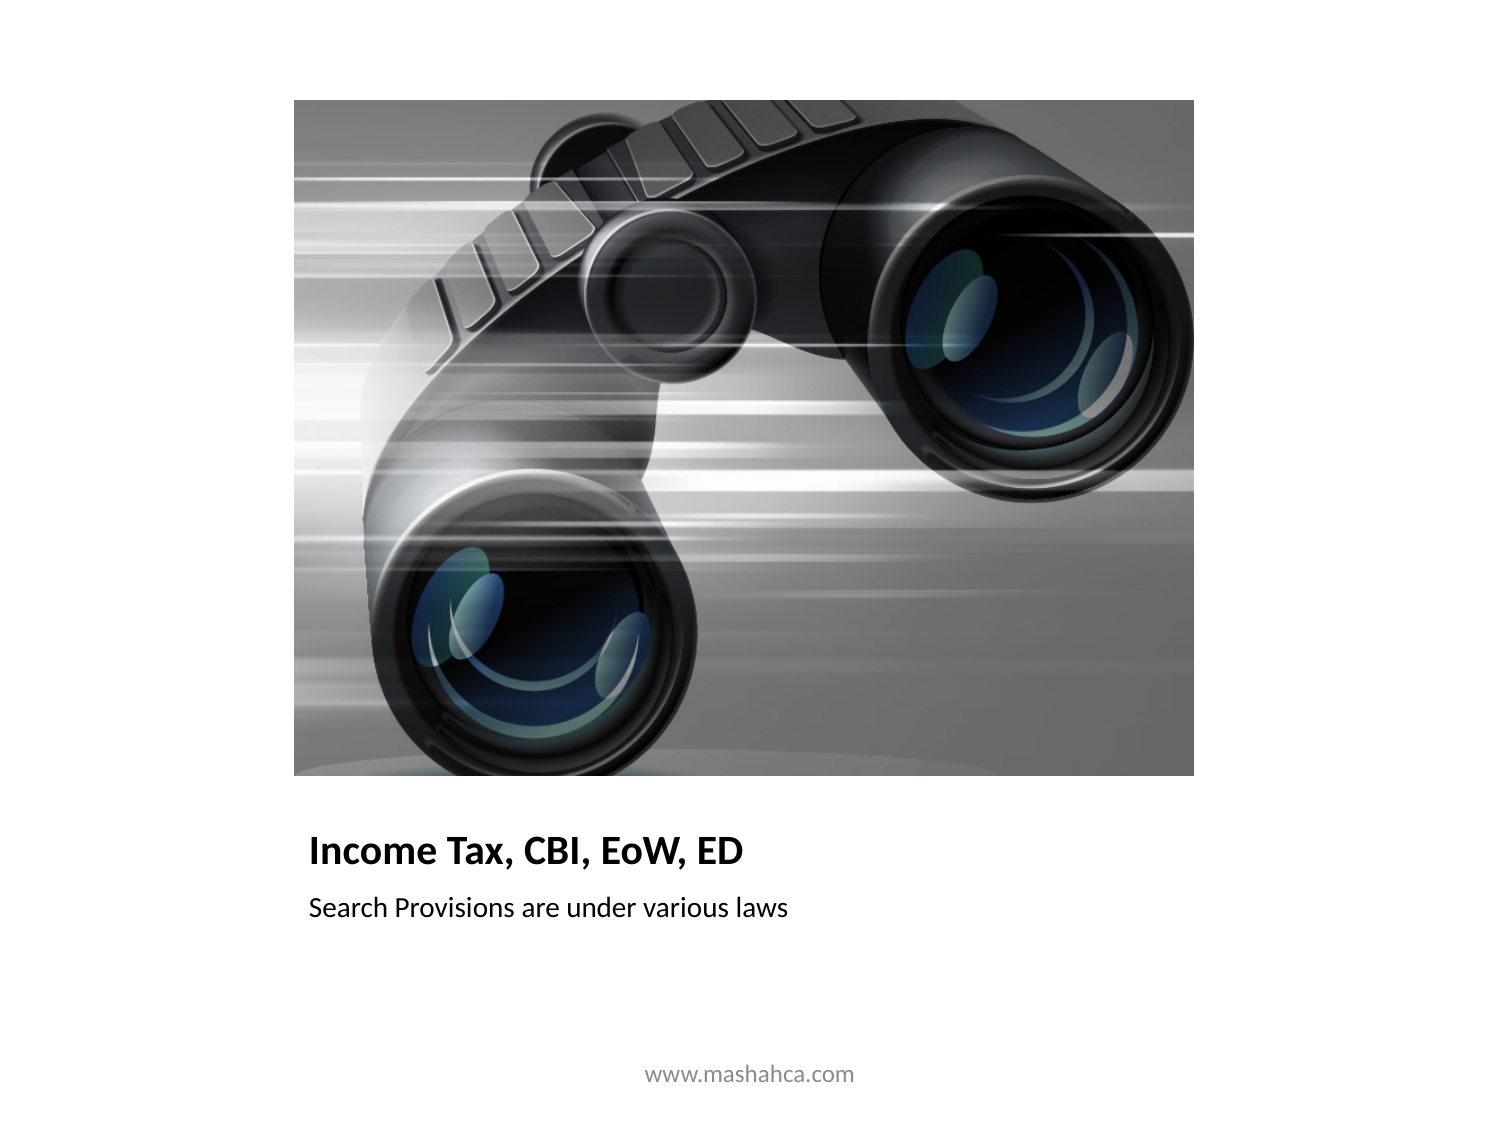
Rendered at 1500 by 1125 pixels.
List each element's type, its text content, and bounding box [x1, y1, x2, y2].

list Search Provisions are under various laws [294, 880, 1194, 1013]
footer www.mashahca.com [512, 1042, 988, 1103]
picture [293, 100, 1195, 776]
title Income Tax, CBI, EoW, ED [294, 787, 1194, 880]
